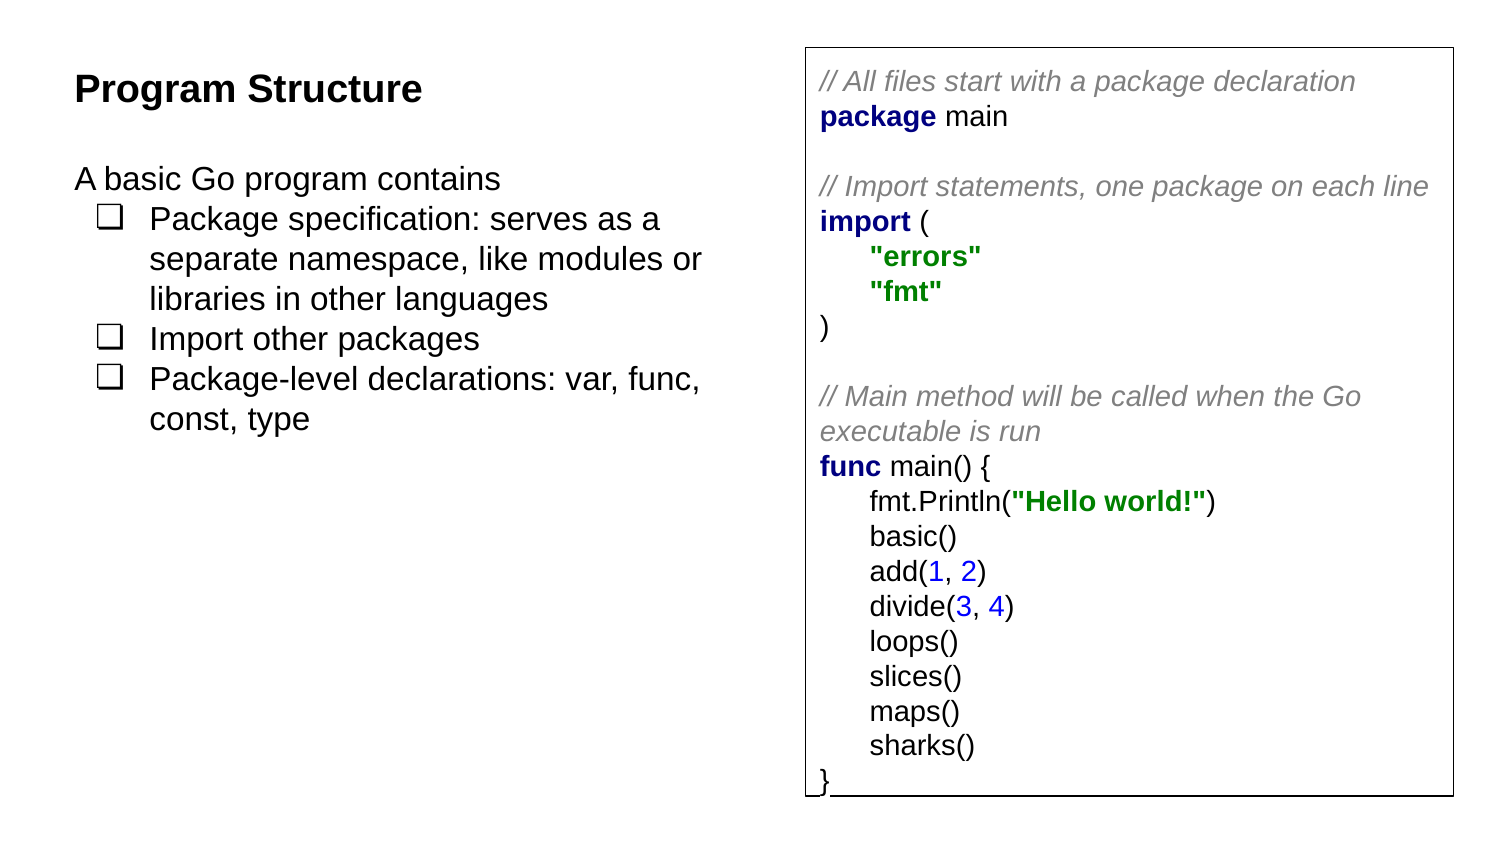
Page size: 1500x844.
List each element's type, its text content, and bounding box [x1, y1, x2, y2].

text_box // All files start with a package declaration package main // Import statements, one package on each line import ( "errors" "fmt" ) // Main method will be called when the Go executable is run func main() { fmt.Println("Hello world!") basic() add(1, 2) divide(3, 4) loops() slices() maps() sharks() } [805, 47, 1454, 797]
text_box A basic Go program contains Package specification: serves as a separate namespace, like modules or libraries in other languages Import other packages Package-level declarations: var, func, const, type [59, 142, 778, 492]
text_box Program Structure [59, 47, 1264, 125]
